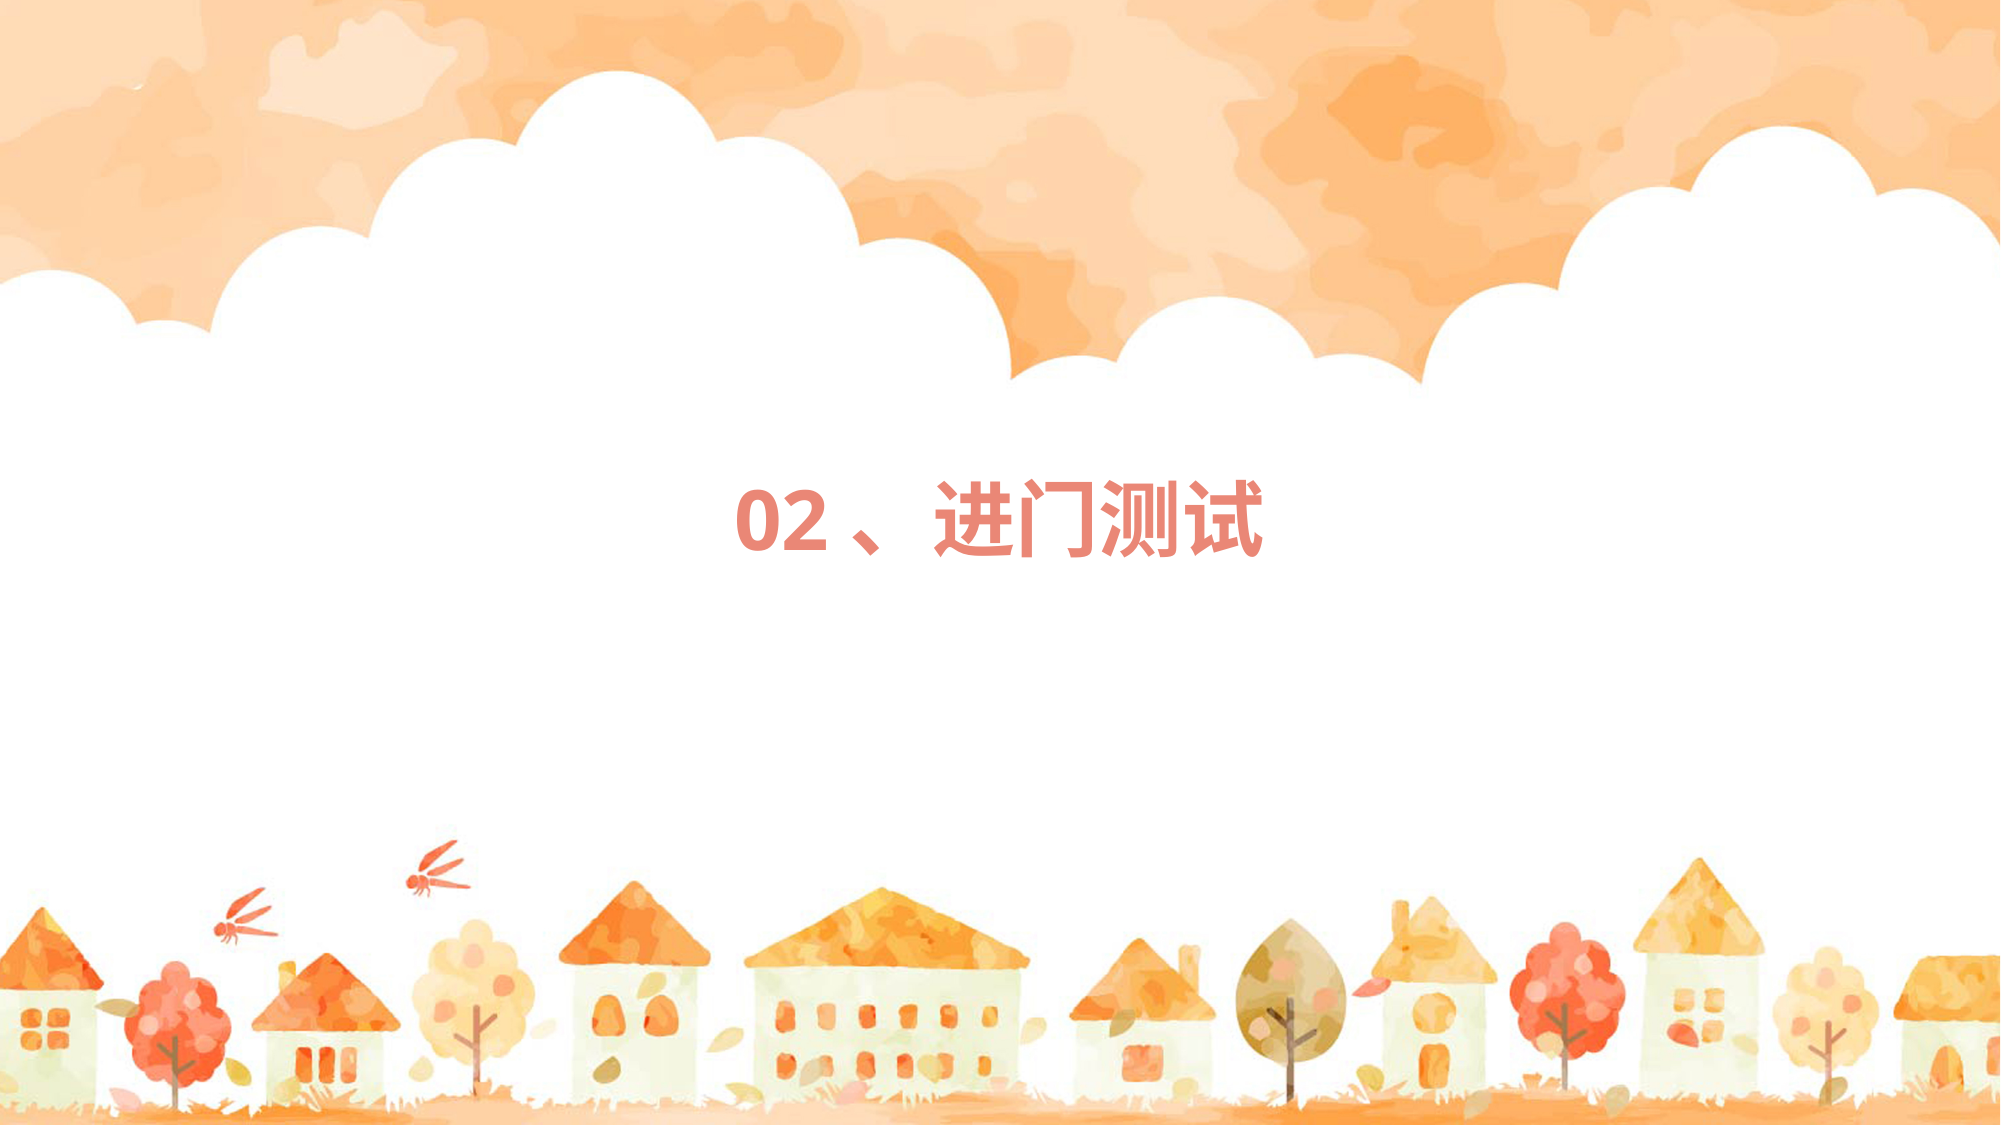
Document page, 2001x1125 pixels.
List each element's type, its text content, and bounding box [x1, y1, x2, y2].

picture [0, 0, 2001, 1125]
text_box 02、进门测试 [719, 409, 1281, 575]
